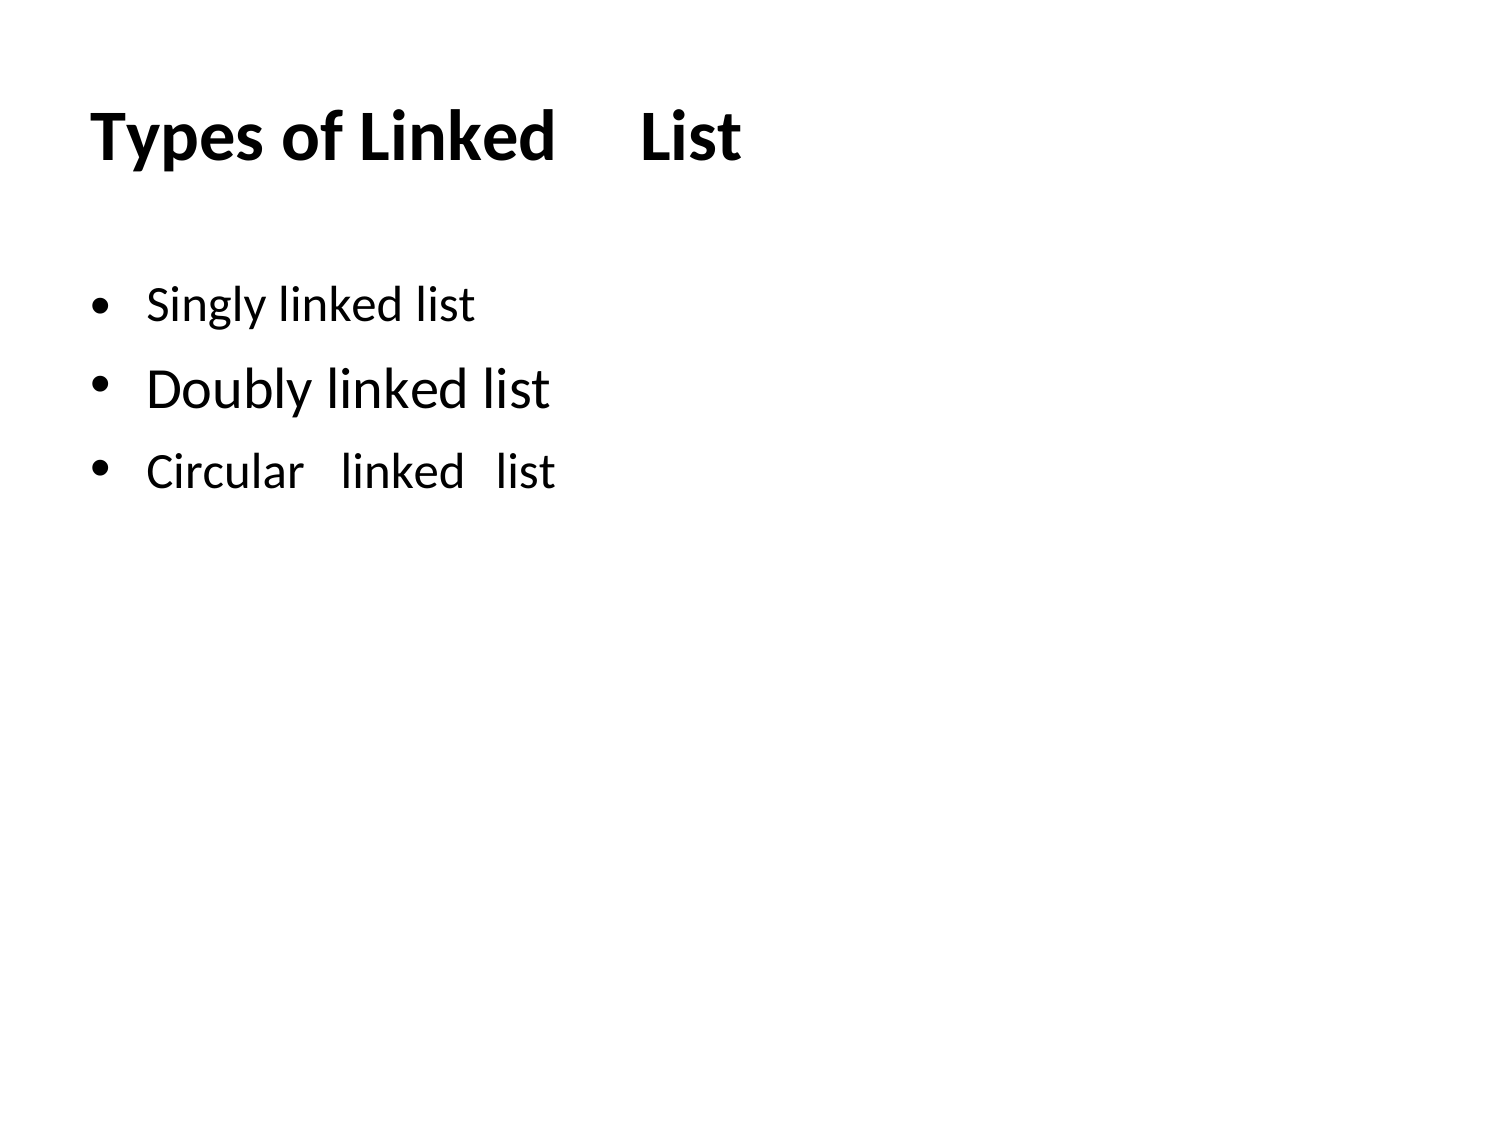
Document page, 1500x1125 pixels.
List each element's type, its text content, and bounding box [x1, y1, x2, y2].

text_box Singly linked list Doubly linked list [144, 278, 562, 426]
text_box • • • [87, 275, 122, 506]
text_box List [638, 102, 772, 190]
text_box linked [338, 446, 493, 510]
text_box Circular [144, 446, 338, 510]
text_box list [493, 446, 575, 510]
text_box Types of Linked [87, 102, 637, 190]
